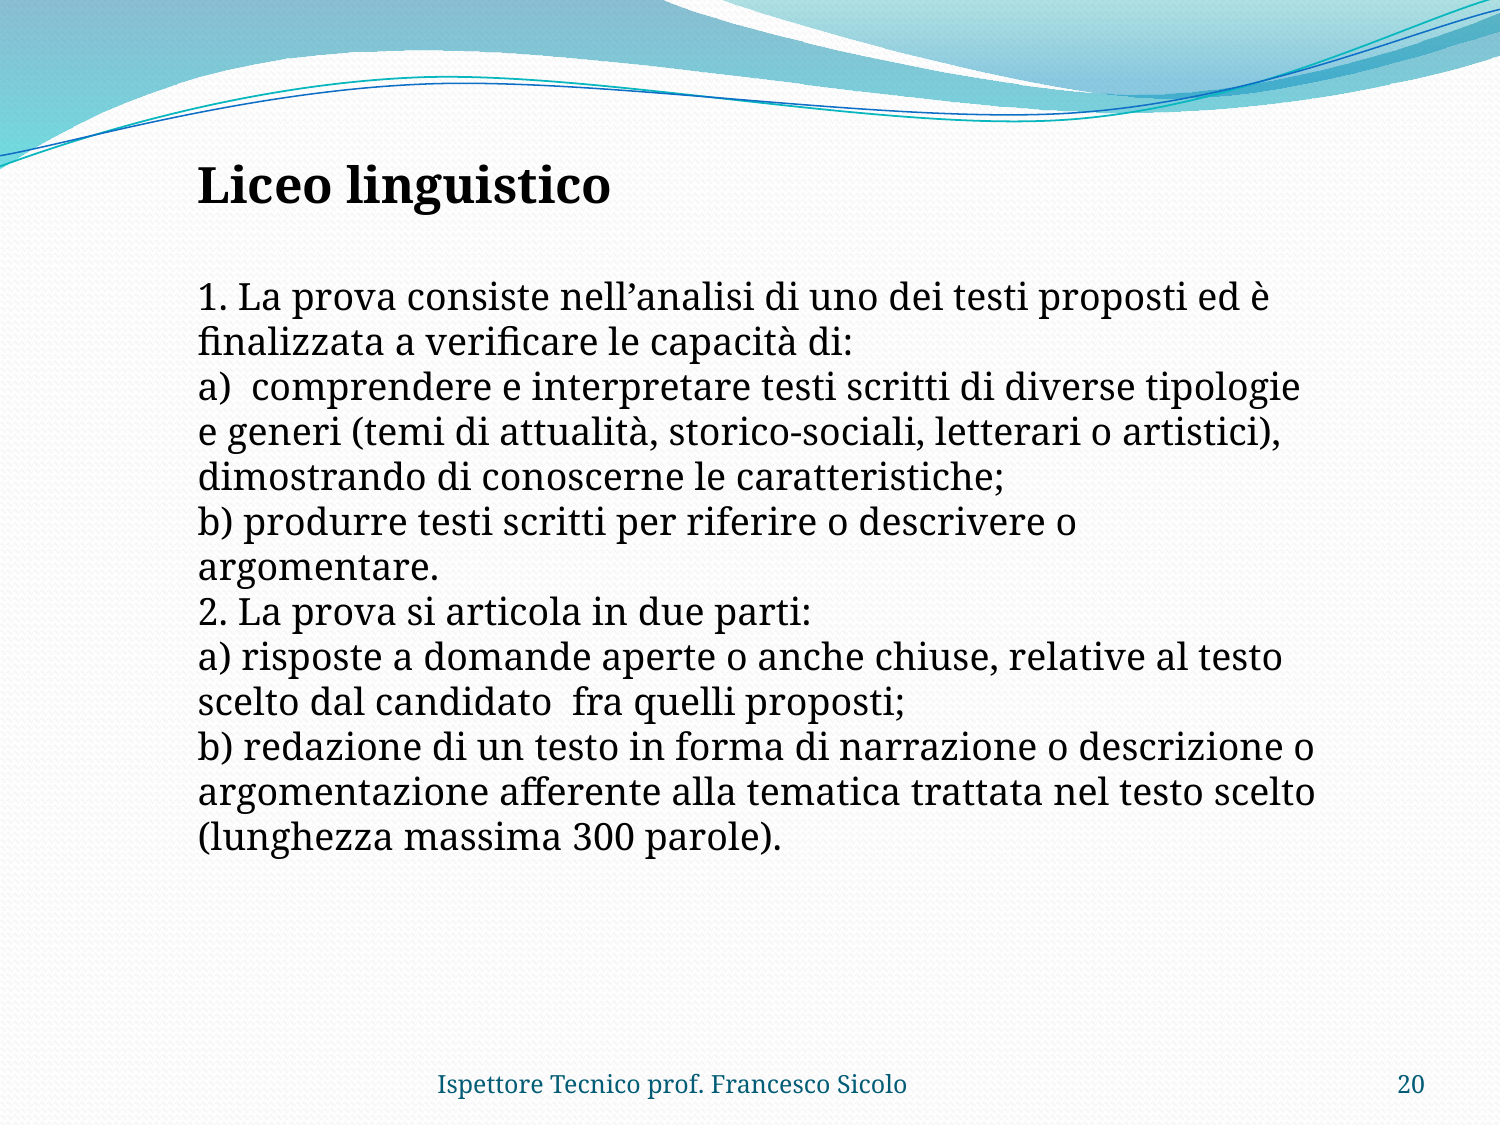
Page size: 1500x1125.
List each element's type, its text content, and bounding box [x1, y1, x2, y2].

text_box Liceo linguistico 1. La prova consiste nell’analisi di uno dei testi proposti ed è finalizzata a verificare le capacità di: a) comprendere e interpretare testi scritti di diverse tipologie e generi (temi di attualità, storico-sociali, letterari o artistici), dimostrando di conoscerne le caratteristiche; b) produrre testi scritti per riferire o descrivere o argomentare. 2. La prova si articola in due parti: a) risposte a domande aperte o anche chiuse, relative al testo scelto dal candidato fra quelli proposti; b) redazione di un testo in forma di narrazione o descrizione o argomentazione afferente alla tematica trattata nel testo scelto (lunghezza massima 300 parole). [182, 145, 1341, 866]
footer Ispettore Tecnico prof. Francesco Sicolo [437, 1042, 988, 1103]
slide_number 20 [1299, 1042, 1425, 1103]
